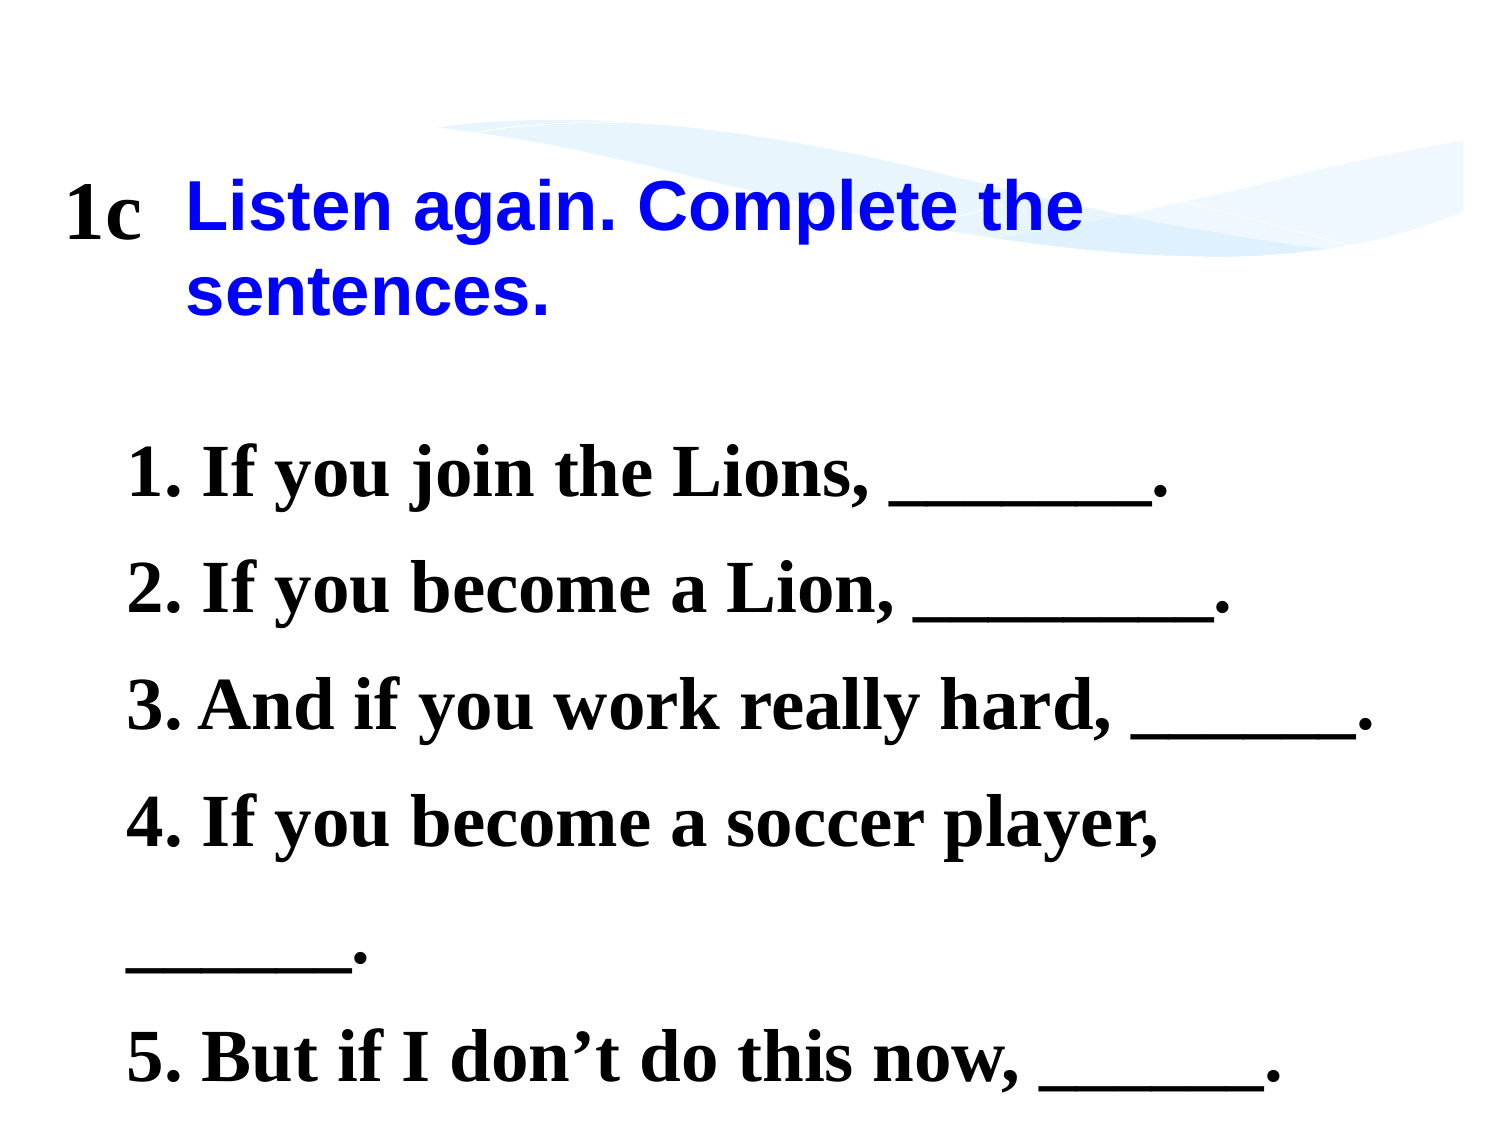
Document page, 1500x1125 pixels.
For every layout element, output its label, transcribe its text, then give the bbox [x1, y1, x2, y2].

text_box 1. If you join the Lions, _______. 2. If you become a Lion, ________. 3. And if you work really hard, ______. 4. If you become a soccer player, ______. 5. But if I don’t do this now, ______. [112, 386, 1430, 1104]
text_box 1c [29, 125, 171, 288]
text_box Listen again. Complete the sentences. [171, 152, 1471, 338]
